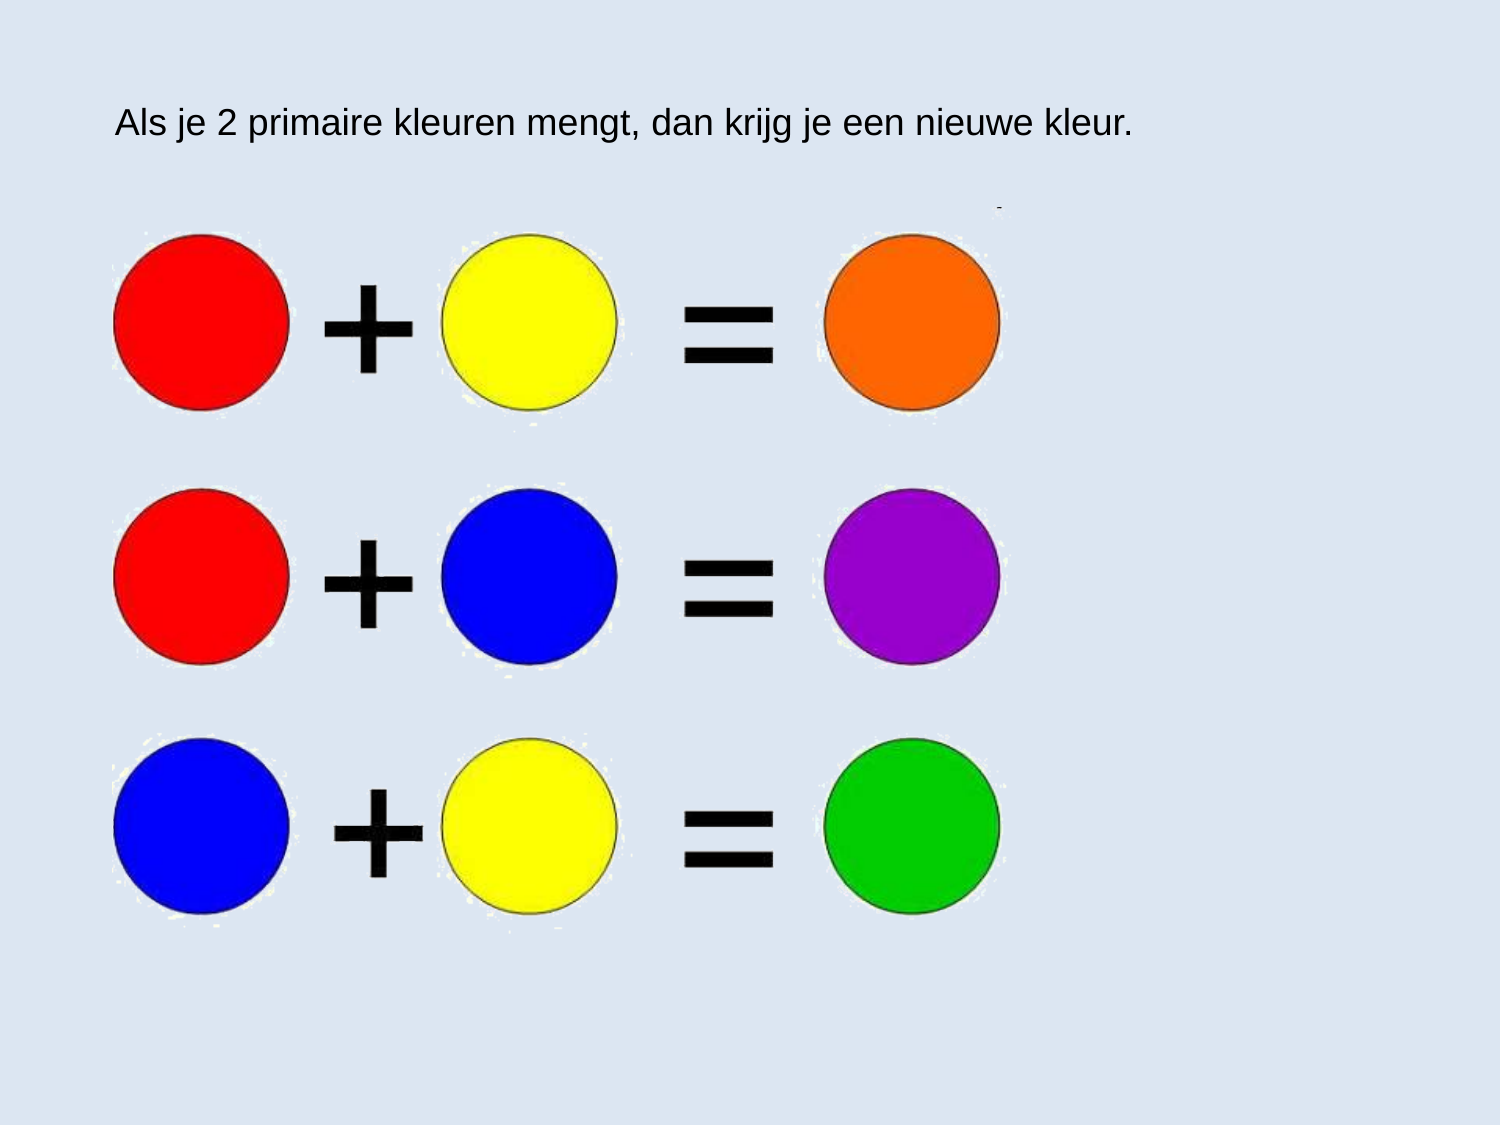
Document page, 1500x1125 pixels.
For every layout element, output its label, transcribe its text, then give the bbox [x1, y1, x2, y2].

picture [111, 207, 1070, 1006]
text_box Als je 2 primaire kleuren mengt, dan krijg je een nieuwe kleur. [100, 90, 1365, 150]
